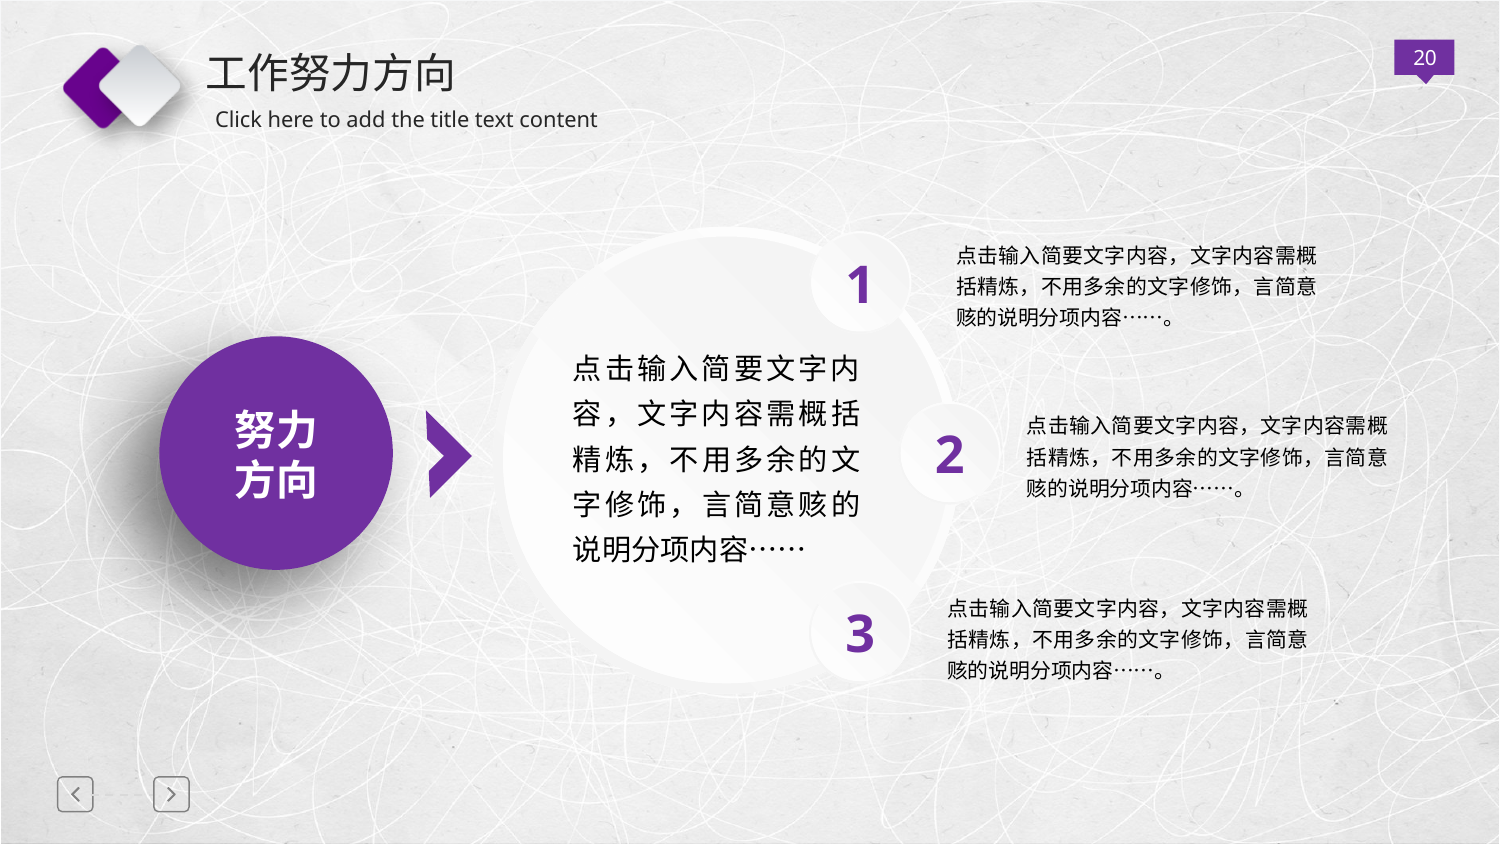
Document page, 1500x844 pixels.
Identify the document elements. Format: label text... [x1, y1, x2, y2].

text_box 点击输入简要文字内容，文字内容需概括精炼，不用多余的文字修饰，言简意赅的说明分项内容……。 [960, 236, 1317, 330]
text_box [1, 1, 1499, 844]
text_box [492, 226, 960, 694]
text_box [898, 401, 1001, 505]
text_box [809, 231, 912, 334]
text_box [158, 335, 394, 571]
title 工作努力方向 [194, 41, 470, 103]
text_box 点击输入简要文字内容，文字内容需概括精炼，不用多余的文字修饰，言简意赅的说明分项内容……。 [1026, 406, 1388, 501]
text_box [425, 410, 472, 498]
text_box 点击输入简要文字内容，文字内容需概括精炼，不用多余的文字修饰，言简意赅的说明分项内容……。 [960, 589, 1309, 684]
picture [49, 34, 190, 151]
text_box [809, 581, 912, 684]
text_box 努力 方向 [234, 403, 318, 504]
